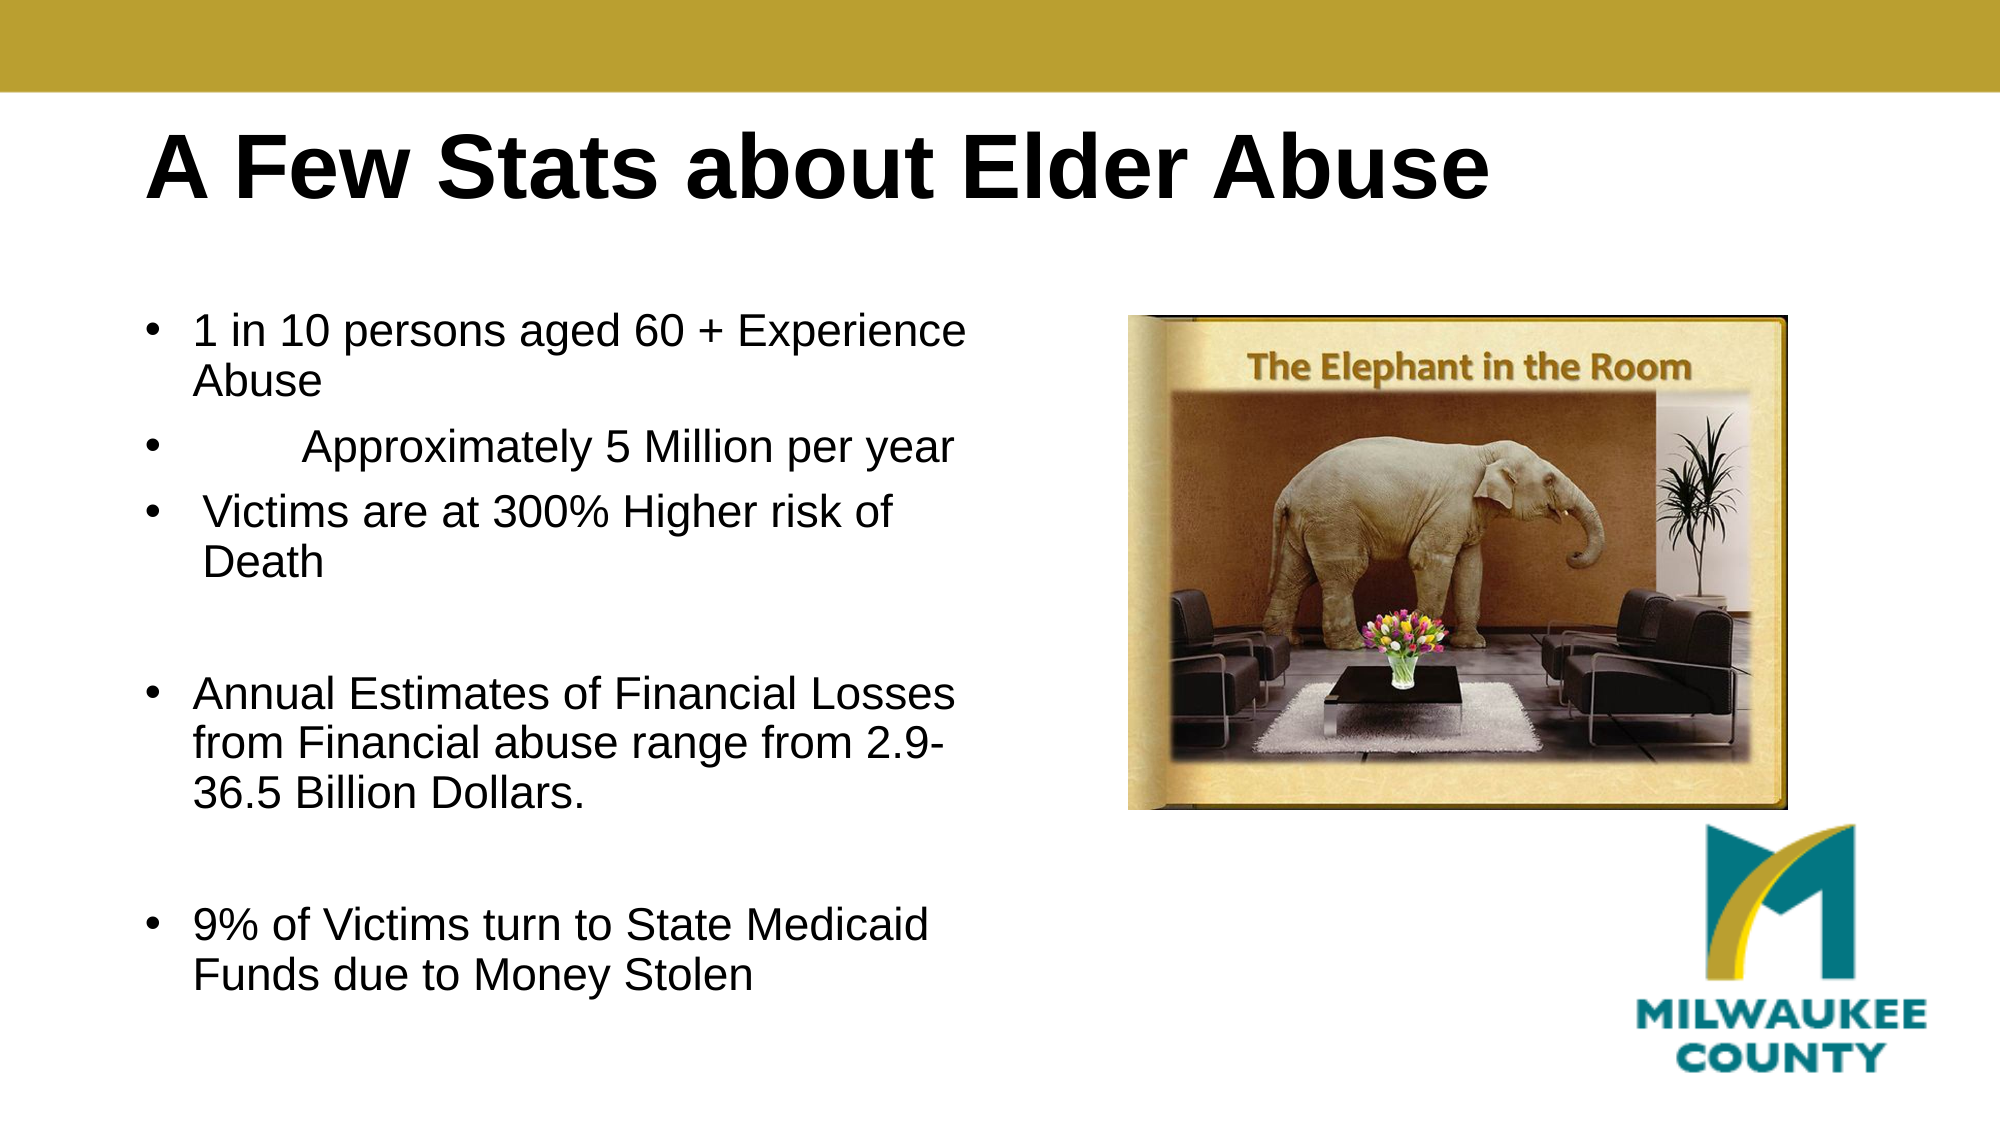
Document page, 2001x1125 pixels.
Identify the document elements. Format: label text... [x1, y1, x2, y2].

title A Few Stats about Elder Abuse [136, 59, 1863, 278]
list 1 in 10 persons aged 60 + Experience Abuse Approximately 5 Million per year Victims are at 300% Higher risk of Death Annual Estimates of Financial Losses from Financial abuse range from 2.9-36.5 Billion Dollars. 9% of Victims turn to State Medicaid Funds due to Money Stolen [136, 298, 988, 1014]
picture [0, 0, 2000, 1125]
